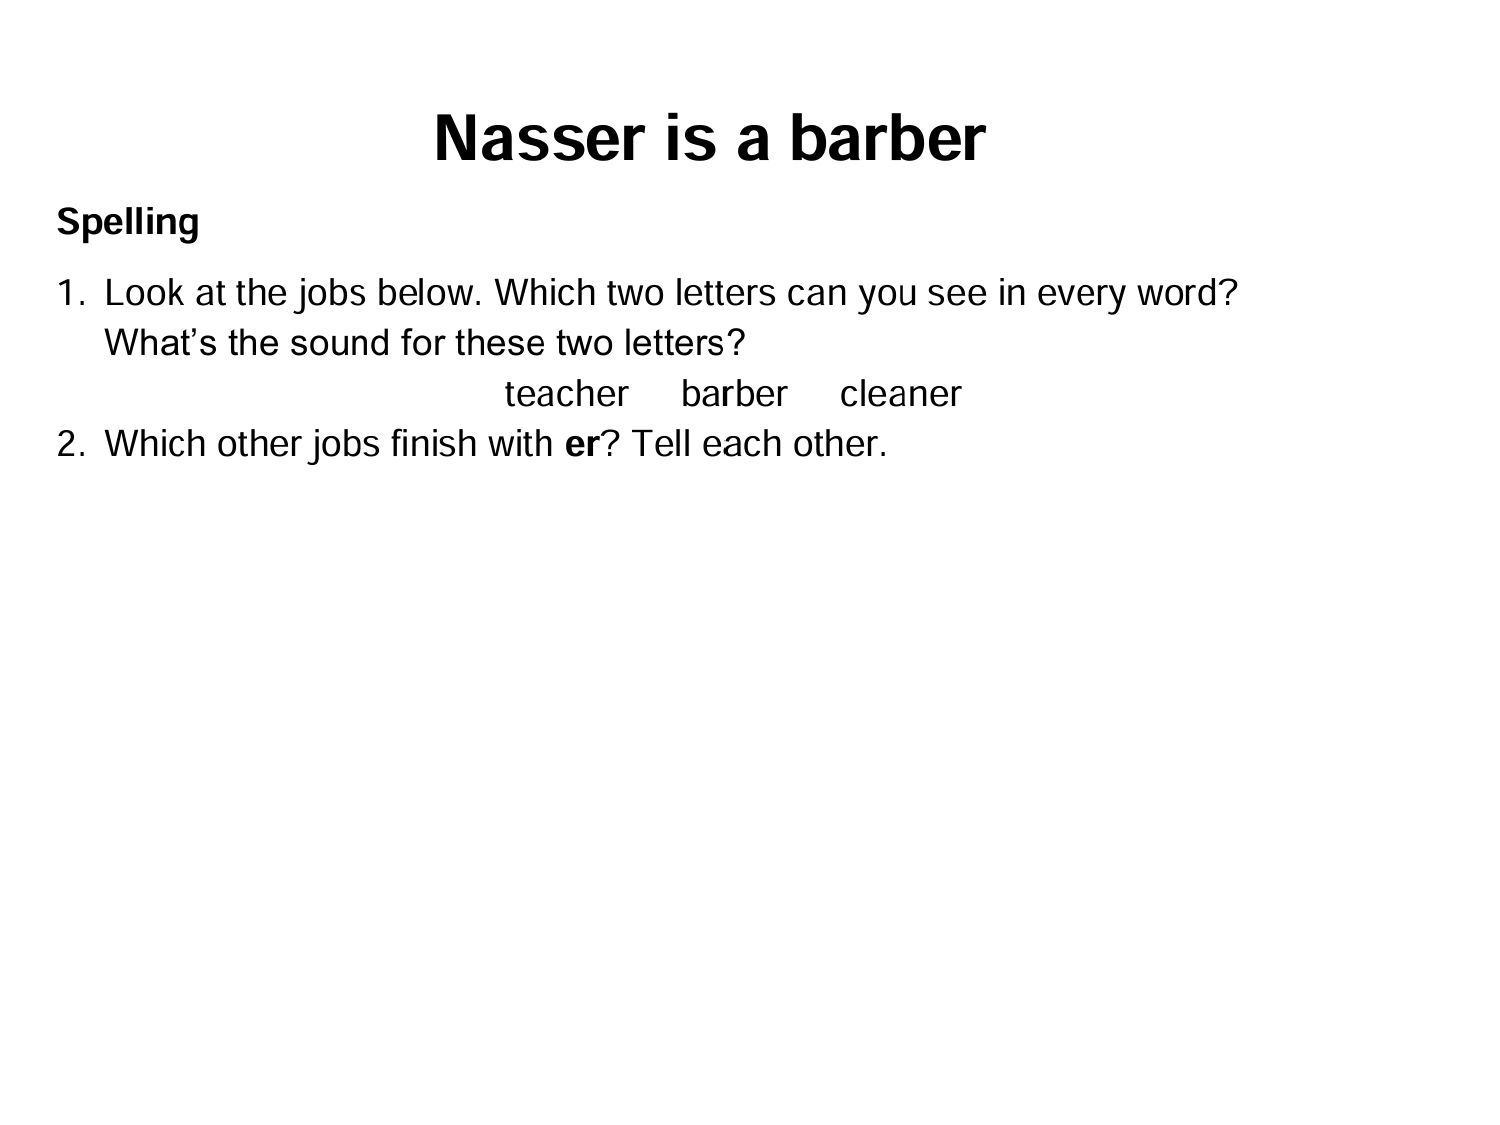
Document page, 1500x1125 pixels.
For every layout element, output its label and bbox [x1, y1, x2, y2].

picture [0, 77, 1444, 469]
